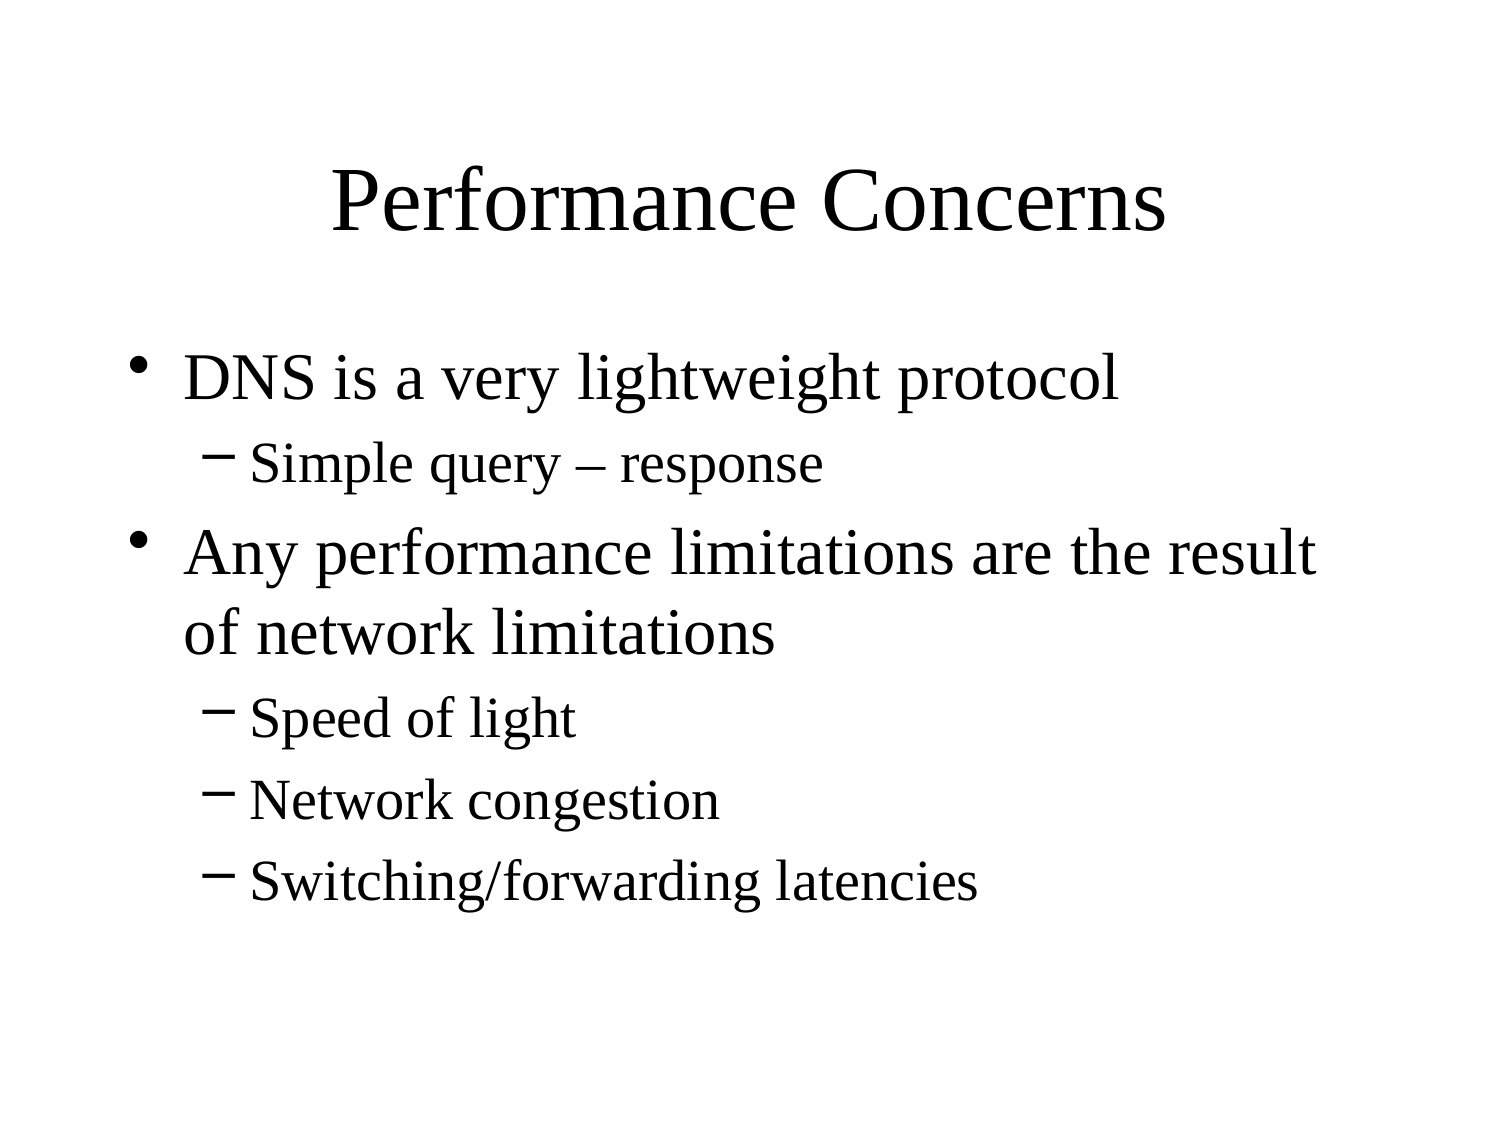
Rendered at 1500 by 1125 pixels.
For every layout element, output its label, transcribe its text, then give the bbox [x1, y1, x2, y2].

title Performance Concerns [112, 99, 1388, 288]
list DNS is a very lightweight protocol Simple query – response Any performance limitations are the result of network limitations Speed of light Network congestion Switching/forwarding latencies [112, 324, 1388, 1000]
